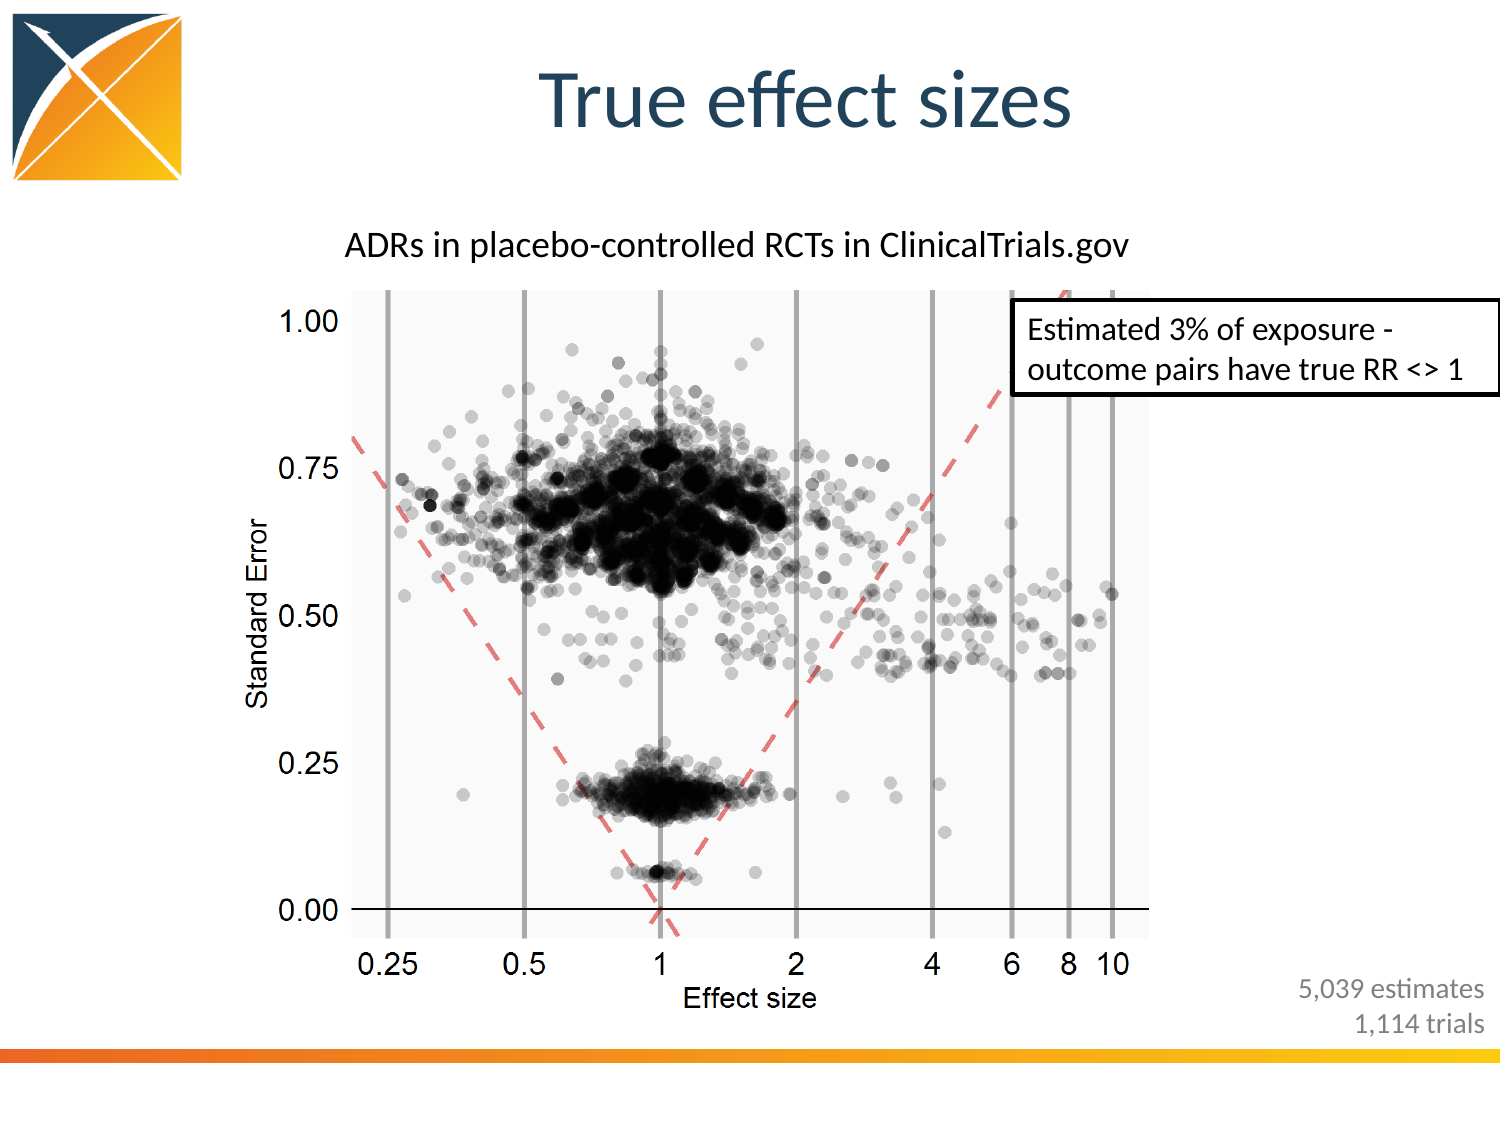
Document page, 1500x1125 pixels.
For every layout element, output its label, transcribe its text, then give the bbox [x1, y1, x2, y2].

picture [0, 0, 206, 200]
title True effect sizes [187, 24, 1425, 163]
text_box Estimated 3% of exposure -outcome pairs have true RR <> 1 [1166, 298, 1500, 397]
text_box ADRs in placebo-controlled RCTs in ClinicalTrials.gov [329, 212, 1146, 273]
text_box 5,039 estimates 1,114 trials [962, 962, 1500, 1047]
picture [224, 275, 1163, 1027]
